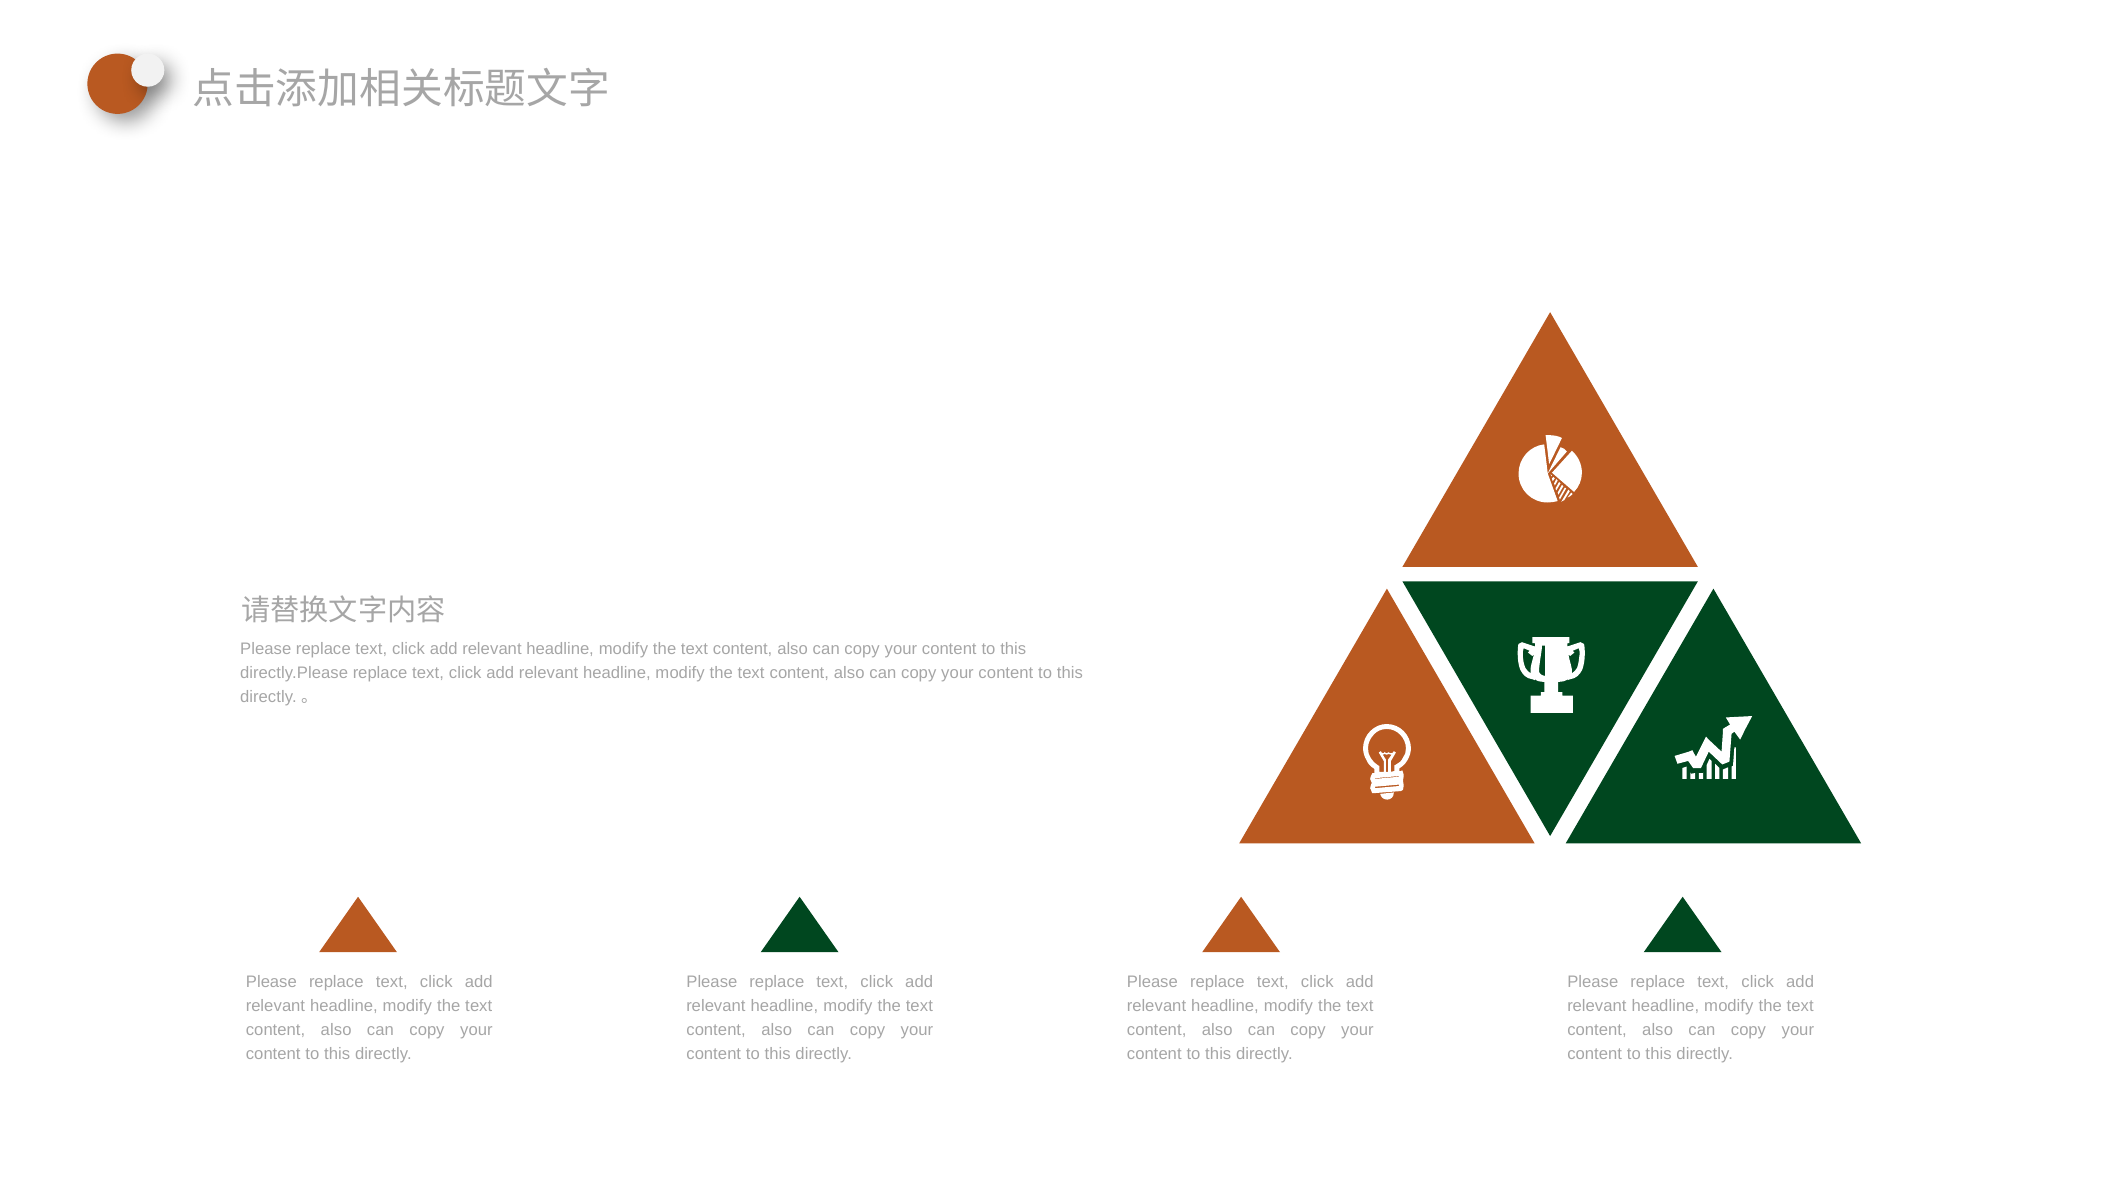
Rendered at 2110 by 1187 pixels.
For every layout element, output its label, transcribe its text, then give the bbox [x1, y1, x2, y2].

text_box [758, 894, 841, 954]
text_box [1641, 894, 1724, 954]
text_box Please replace text, click add relevant headline, modify the text content, also can copy your content to this directly. [231, 959, 508, 1070]
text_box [1239, 588, 1535, 844]
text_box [1565, 588, 1862, 844]
text_box [130, 52, 166, 88]
text_box Please replace text, click add relevant headline, modify the text content, also can copy your content to this directly. [1112, 959, 1389, 1070]
text_box Please replace text, click add relevant headline, modify the text content, also can copy your content to this directly.Please replace text, click add relevant headline, modify the text content, also can copy your content to this directly.。 [225, 626, 1143, 713]
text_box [1402, 312, 1698, 567]
text_box [1200, 894, 1283, 954]
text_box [1402, 581, 1698, 837]
text_box [317, 894, 399, 954]
text_box Please replace text, click add relevant headline, modify the text content, also can copy your content to this directly. [671, 959, 949, 1070]
text_box 点击添加相关标题文字 [176, 53, 680, 114]
text_box Please replace text, click add relevant headline, modify the text content, also can copy your content to this directly. [1552, 959, 1830, 1070]
text_box [86, 52, 142, 115]
text_box 请替换文字内容 [226, 577, 461, 626]
